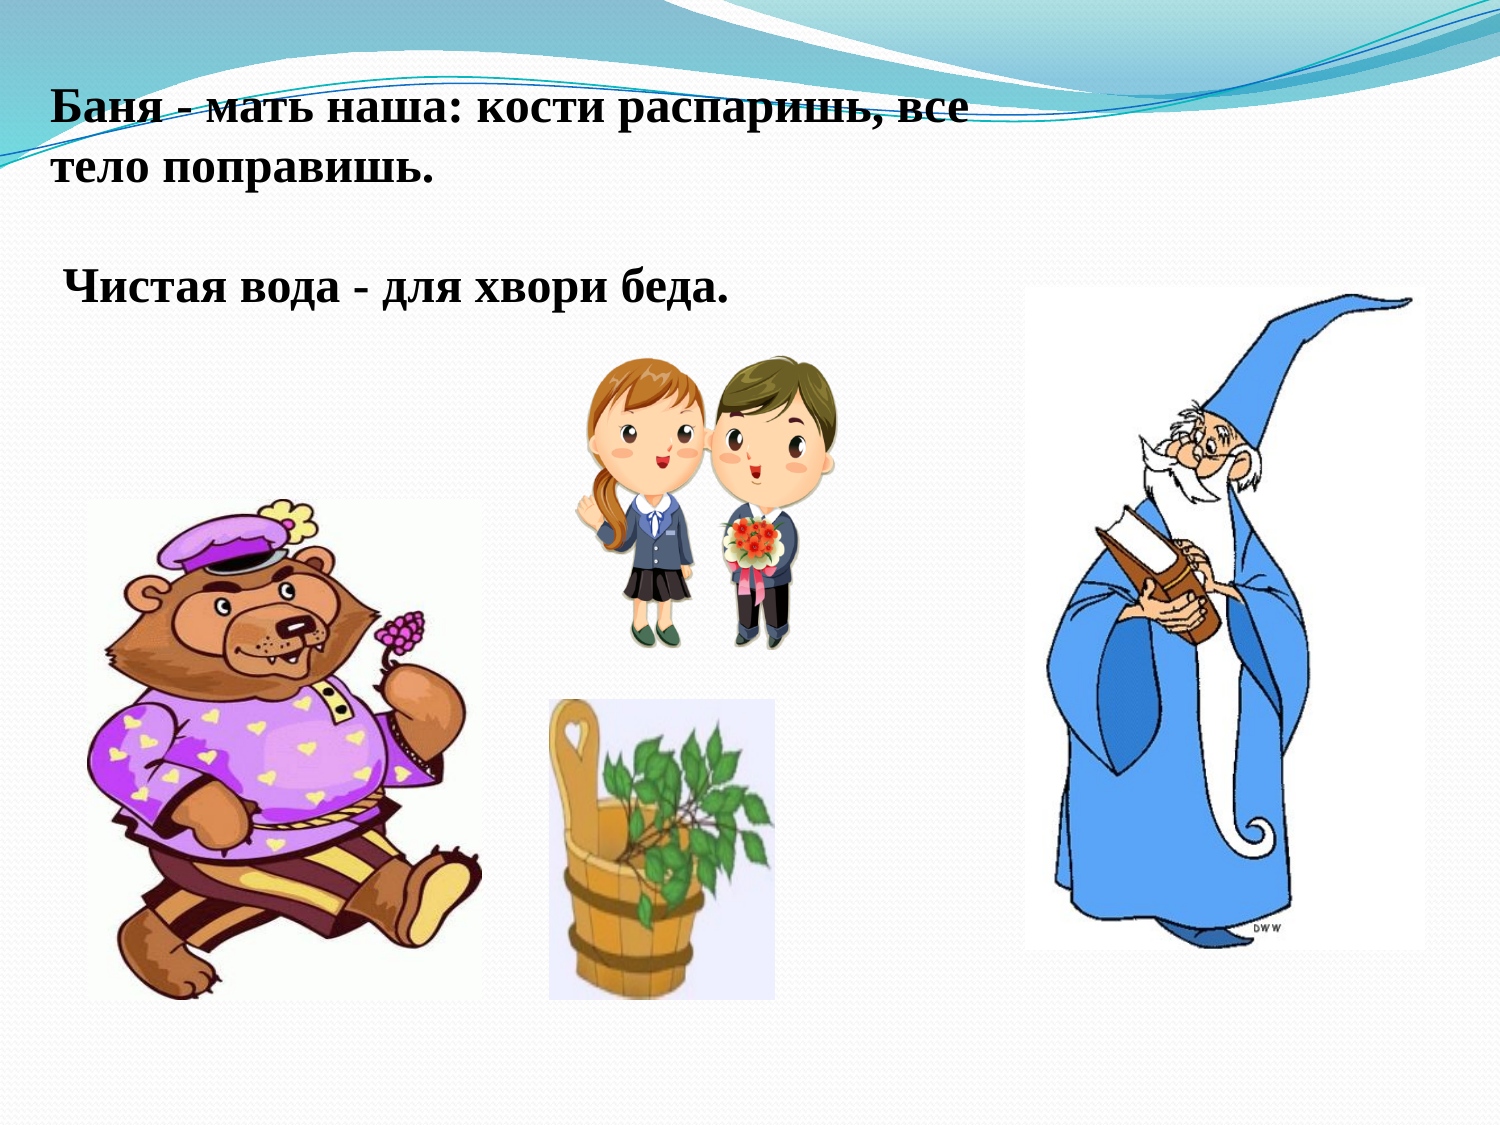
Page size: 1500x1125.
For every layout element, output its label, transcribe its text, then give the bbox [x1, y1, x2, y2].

picture [574, 349, 838, 651]
picture [87, 499, 482, 1001]
title Баня - мать наша: кости распаришь, все тело поправишь. Чистая вода - для хвори беда. [50, 37, 1013, 313]
picture [549, 699, 776, 1001]
picture [1024, 287, 1426, 951]
